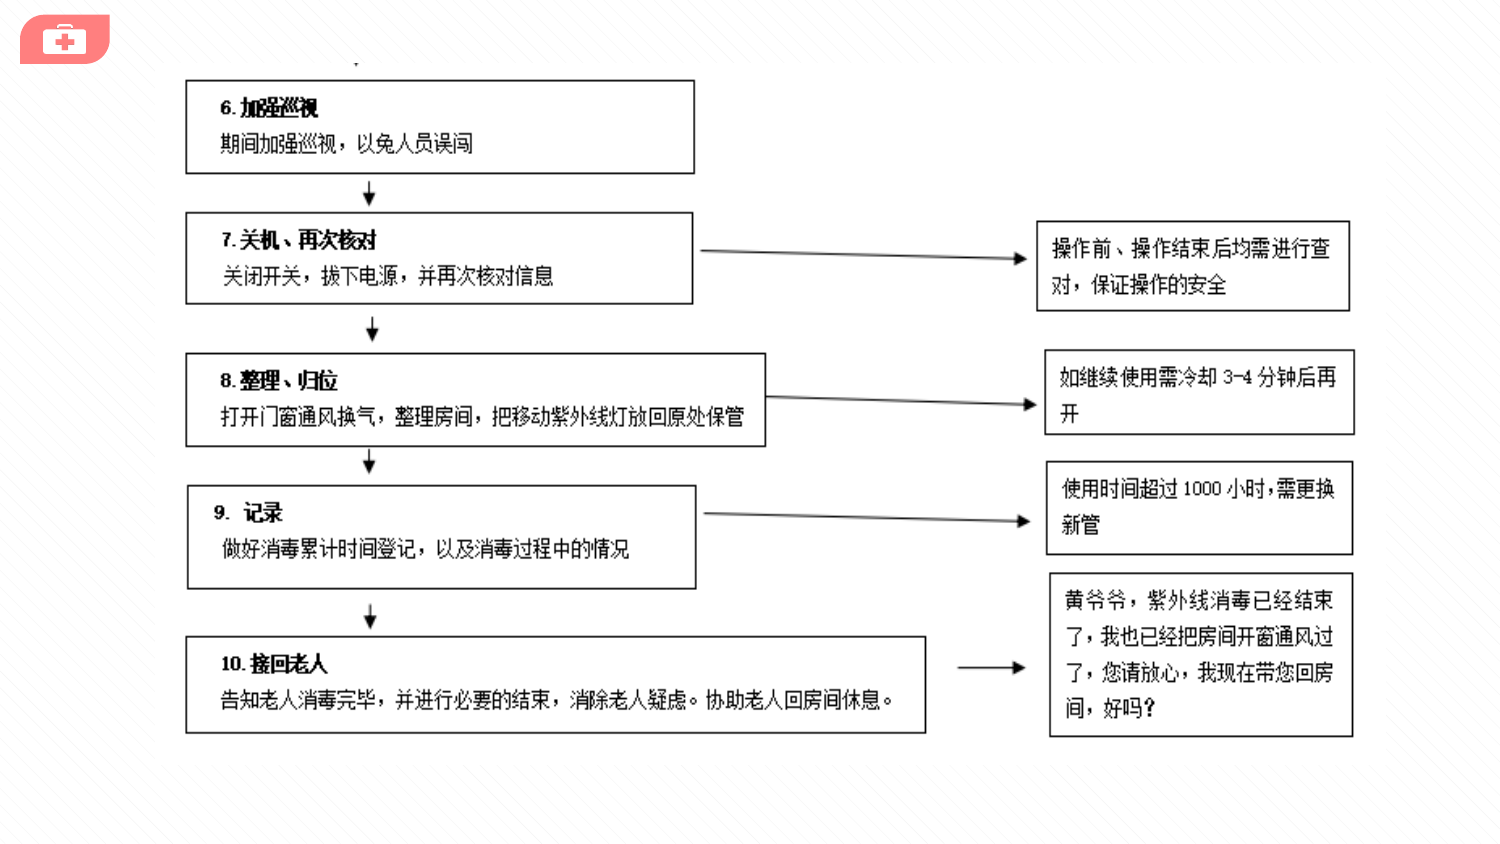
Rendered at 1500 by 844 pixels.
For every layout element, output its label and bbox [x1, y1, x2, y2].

text_box [19, 14, 110, 64]
picture [155, 63, 1386, 765]
